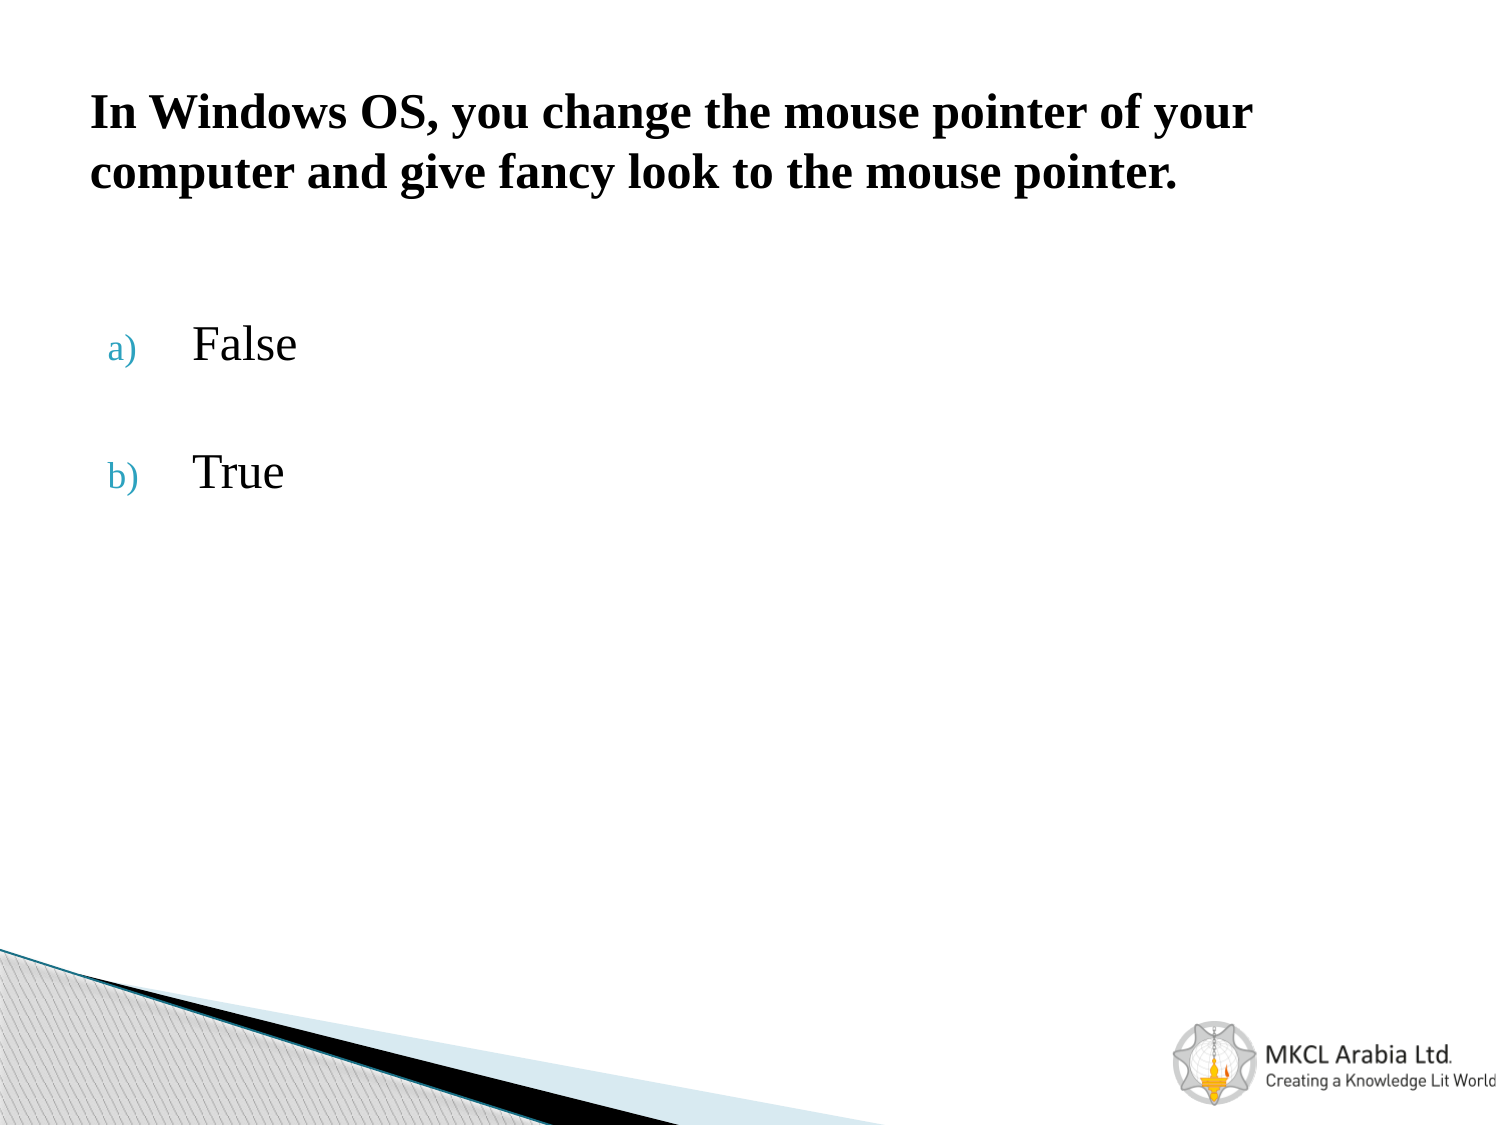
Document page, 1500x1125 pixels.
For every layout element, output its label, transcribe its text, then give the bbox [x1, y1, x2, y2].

list False True [75, 243, 1425, 986]
picture [1172, 1021, 1496, 1106]
title In Windows OS, you change the mouse pointer of your computer and give fancy look to the mouse pointer. [75, 45, 1425, 233]
